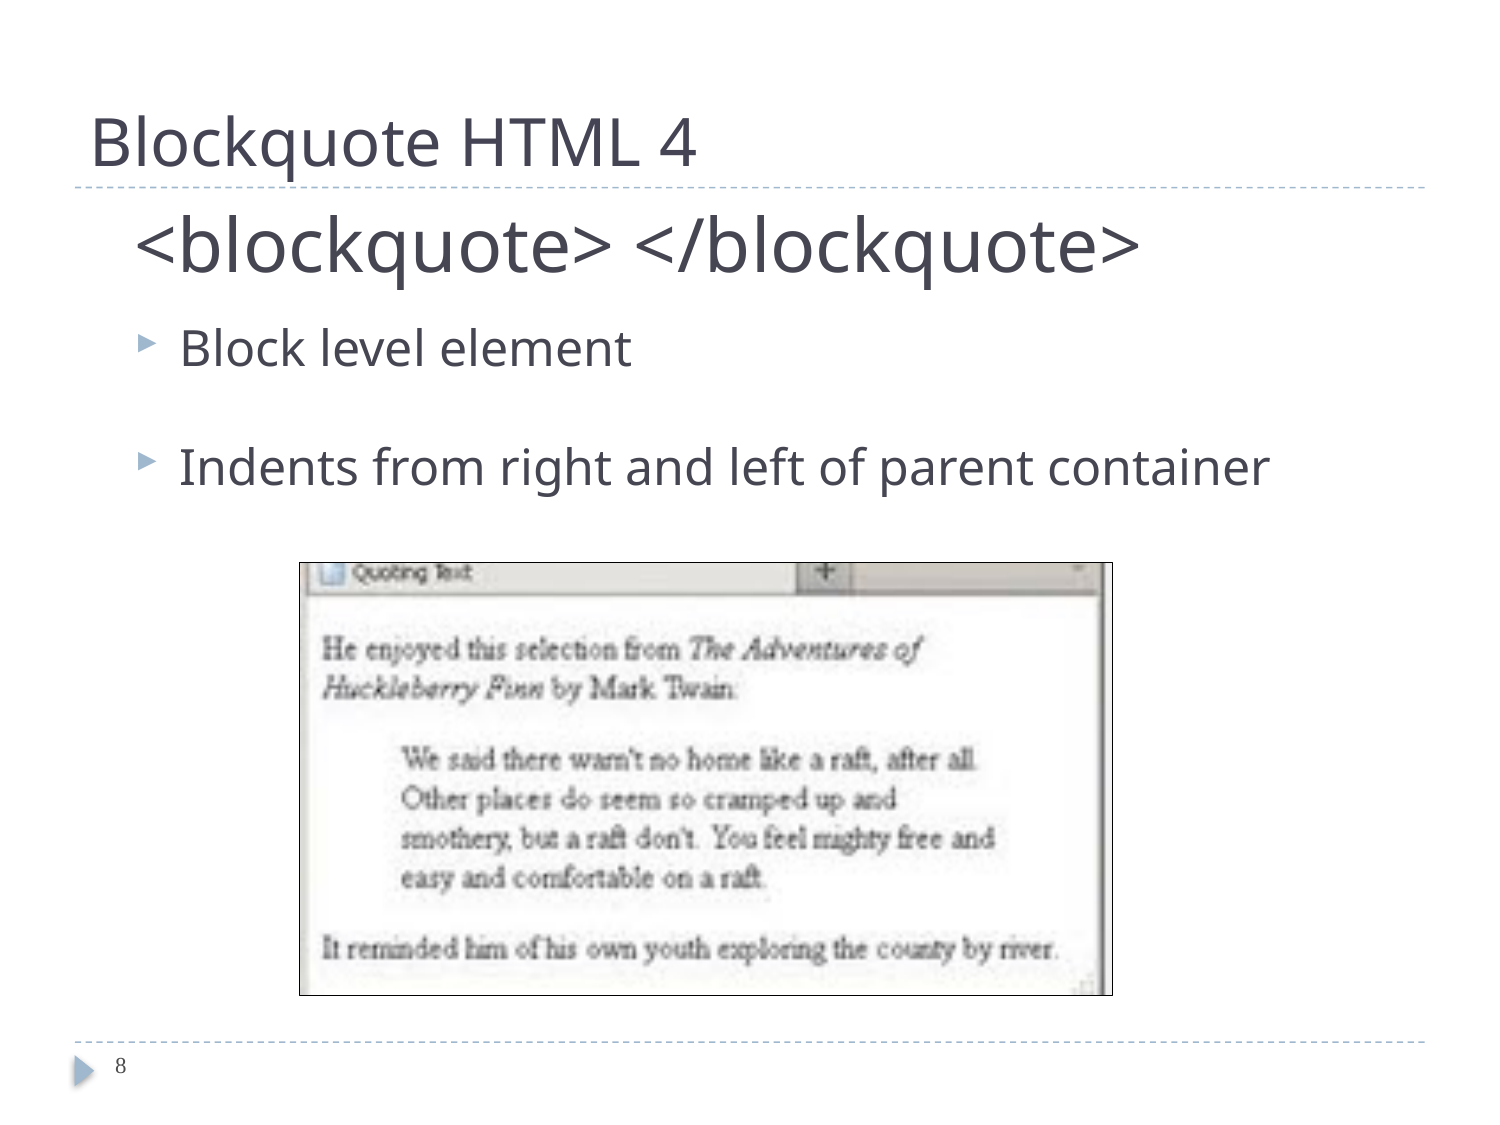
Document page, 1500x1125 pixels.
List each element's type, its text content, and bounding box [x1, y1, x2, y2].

picture [299, 562, 1113, 996]
title Blockquote HTML 4 [75, 24, 1425, 188]
slide_number 8 [100, 1042, 426, 1103]
list <blockquote> </blockquote> Block level element Indents from right and left of parent container [75, 200, 1425, 1010]
